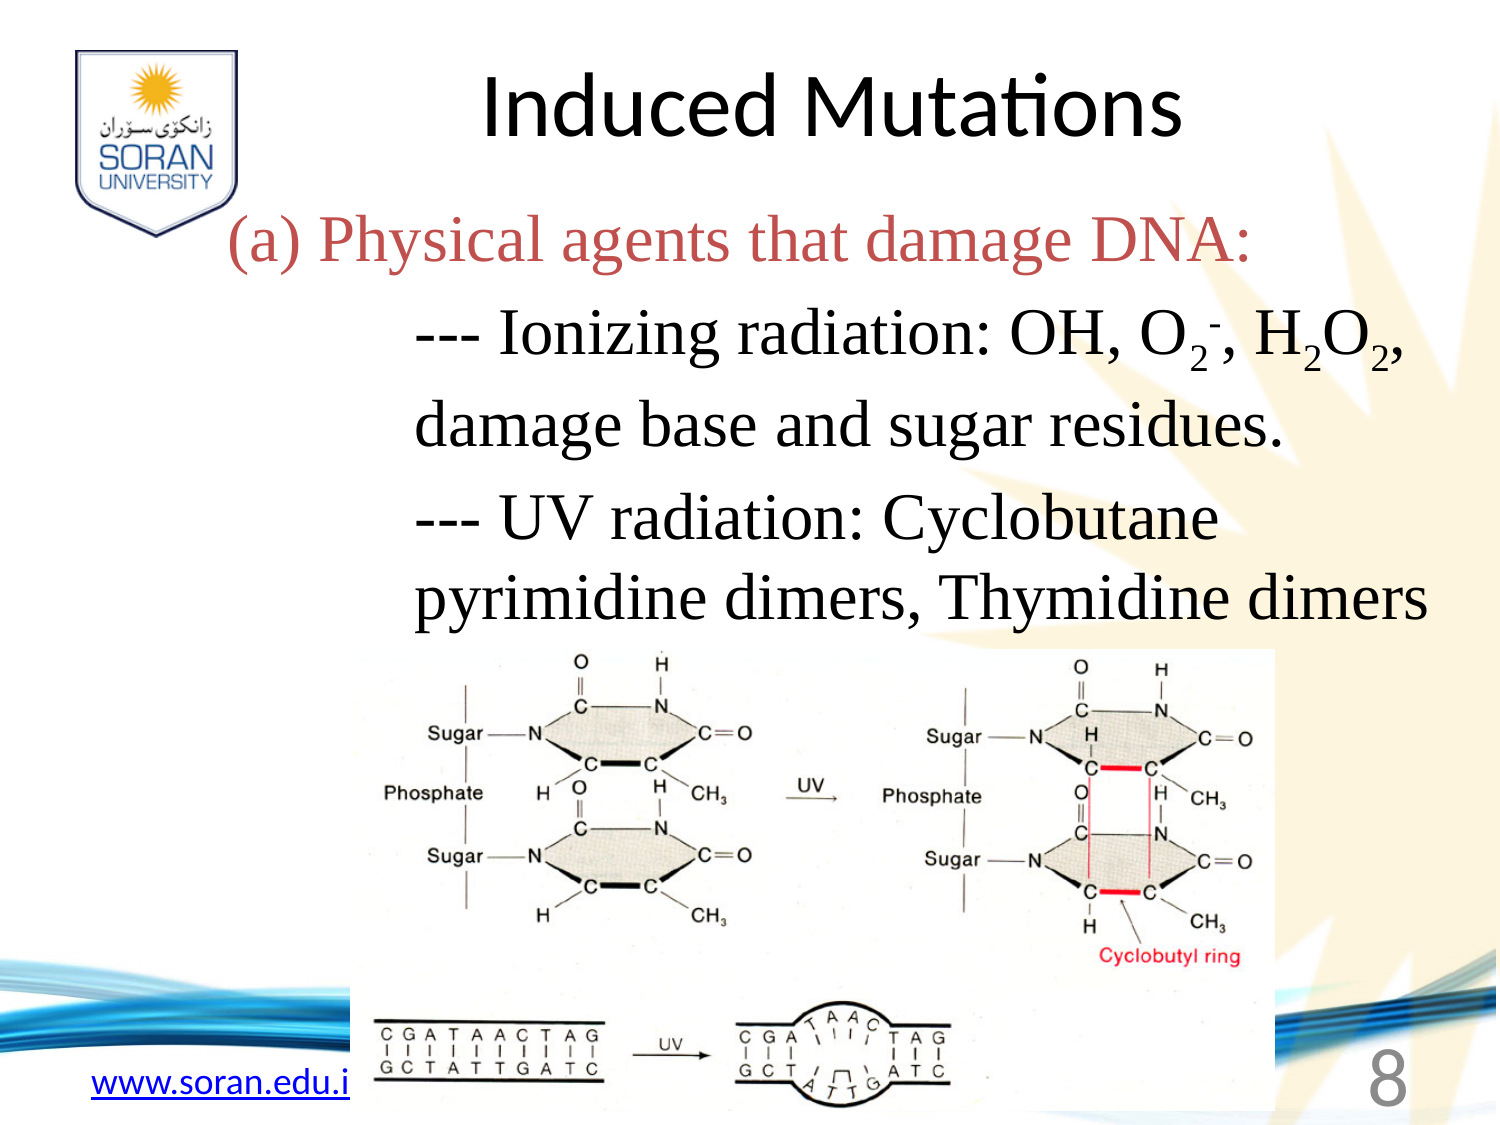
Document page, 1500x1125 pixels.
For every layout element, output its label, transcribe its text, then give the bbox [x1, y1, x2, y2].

slide_number 8 [1279, 1042, 1425, 1103]
title Induced Mutations [112, 24, 1413, 175]
picture [75, 50, 238, 238]
list (a) Physical agents that damage DNA: --- Ionizing radiation: OH, O2-, H2O2, damage base and sugar residues. --- UV radiation: Cyclobutane pyrimidine dimers, Thymidine dimers (T-T) dimer [212, 187, 1488, 663]
picture [0, 99, 1500, 1125]
